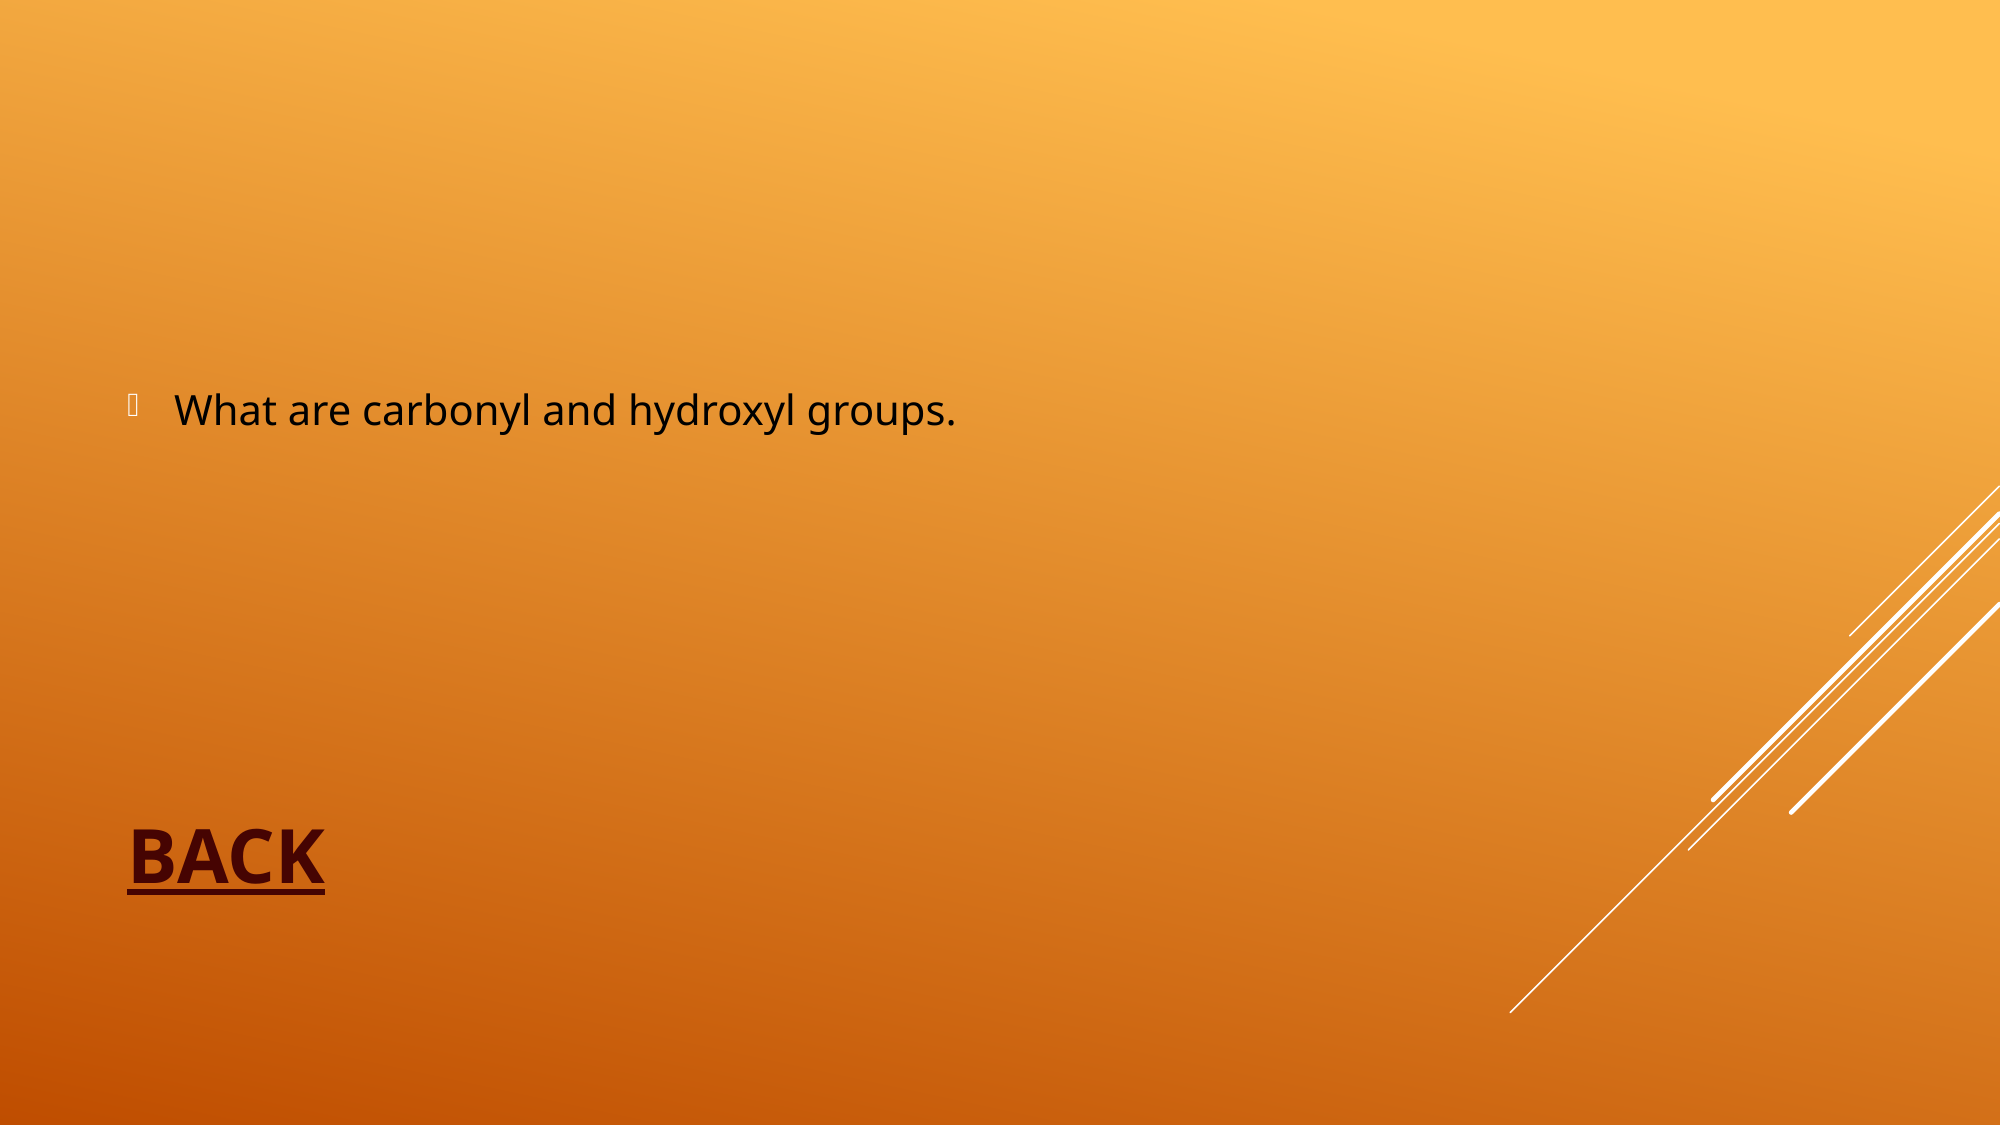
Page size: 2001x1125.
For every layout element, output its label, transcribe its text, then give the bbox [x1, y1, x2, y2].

list What are carbonyl and hydroxyl groups. [112, 112, 1513, 706]
title Back [112, 736, 1513, 984]
